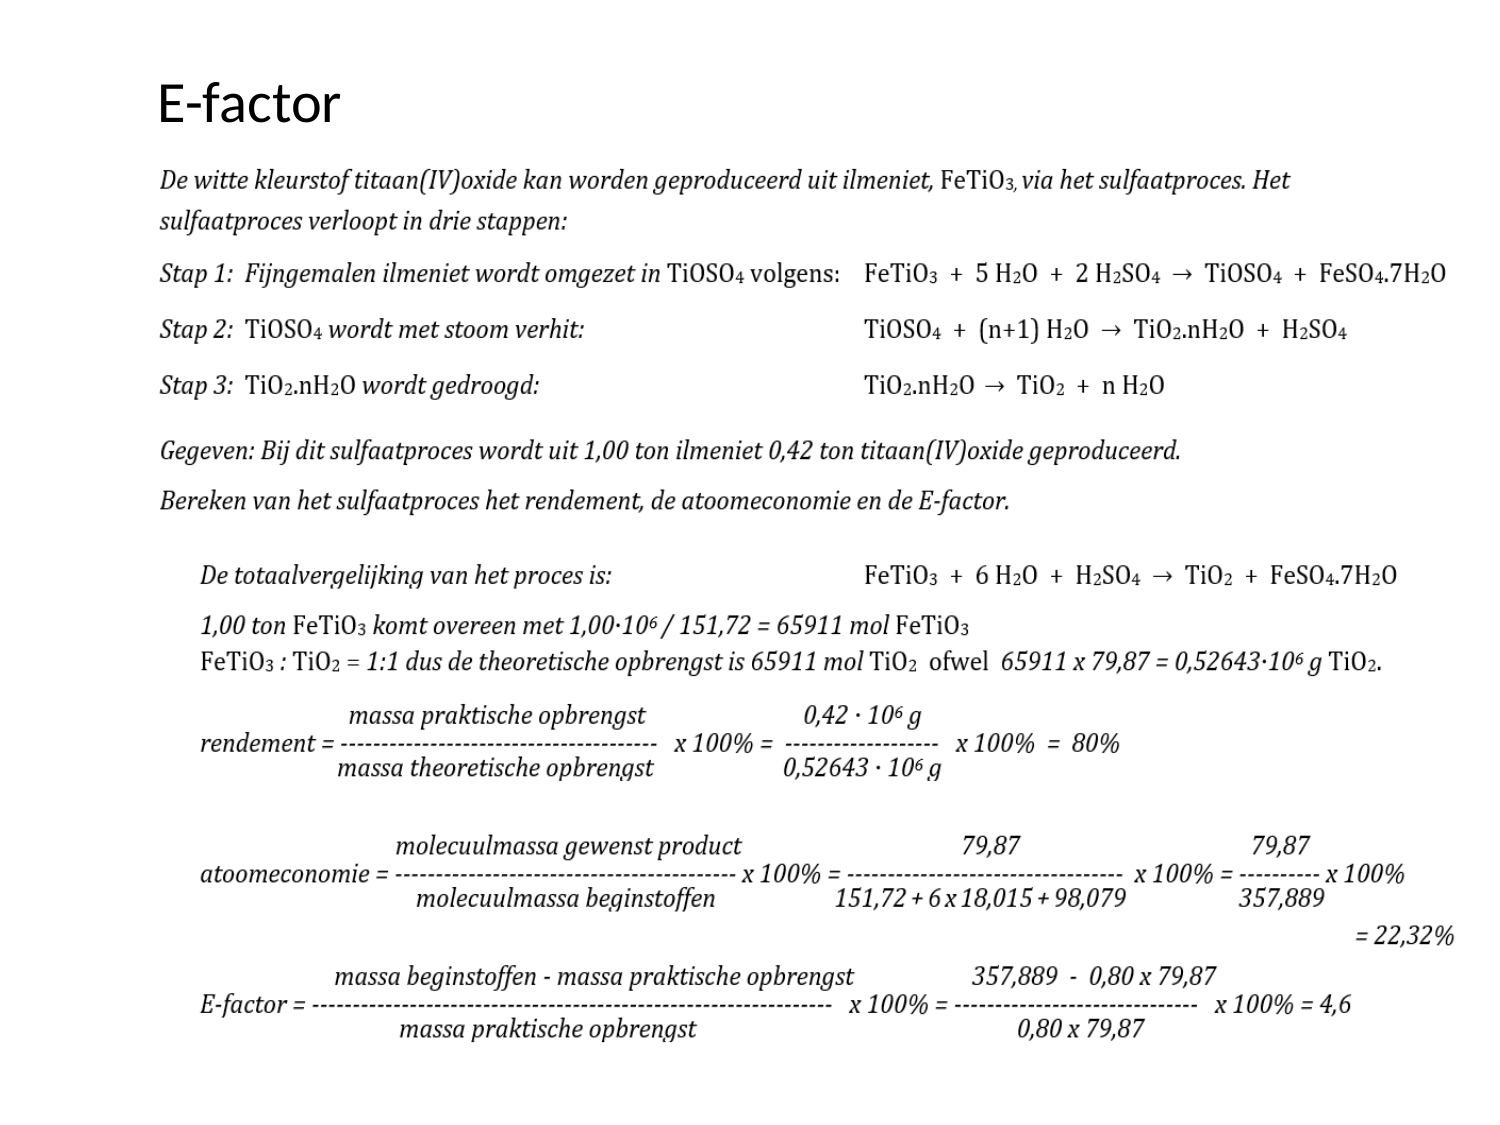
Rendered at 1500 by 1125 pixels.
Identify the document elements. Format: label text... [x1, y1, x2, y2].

picture [155, 162, 1463, 1048]
text_box E-factor [142, 57, 1463, 167]
